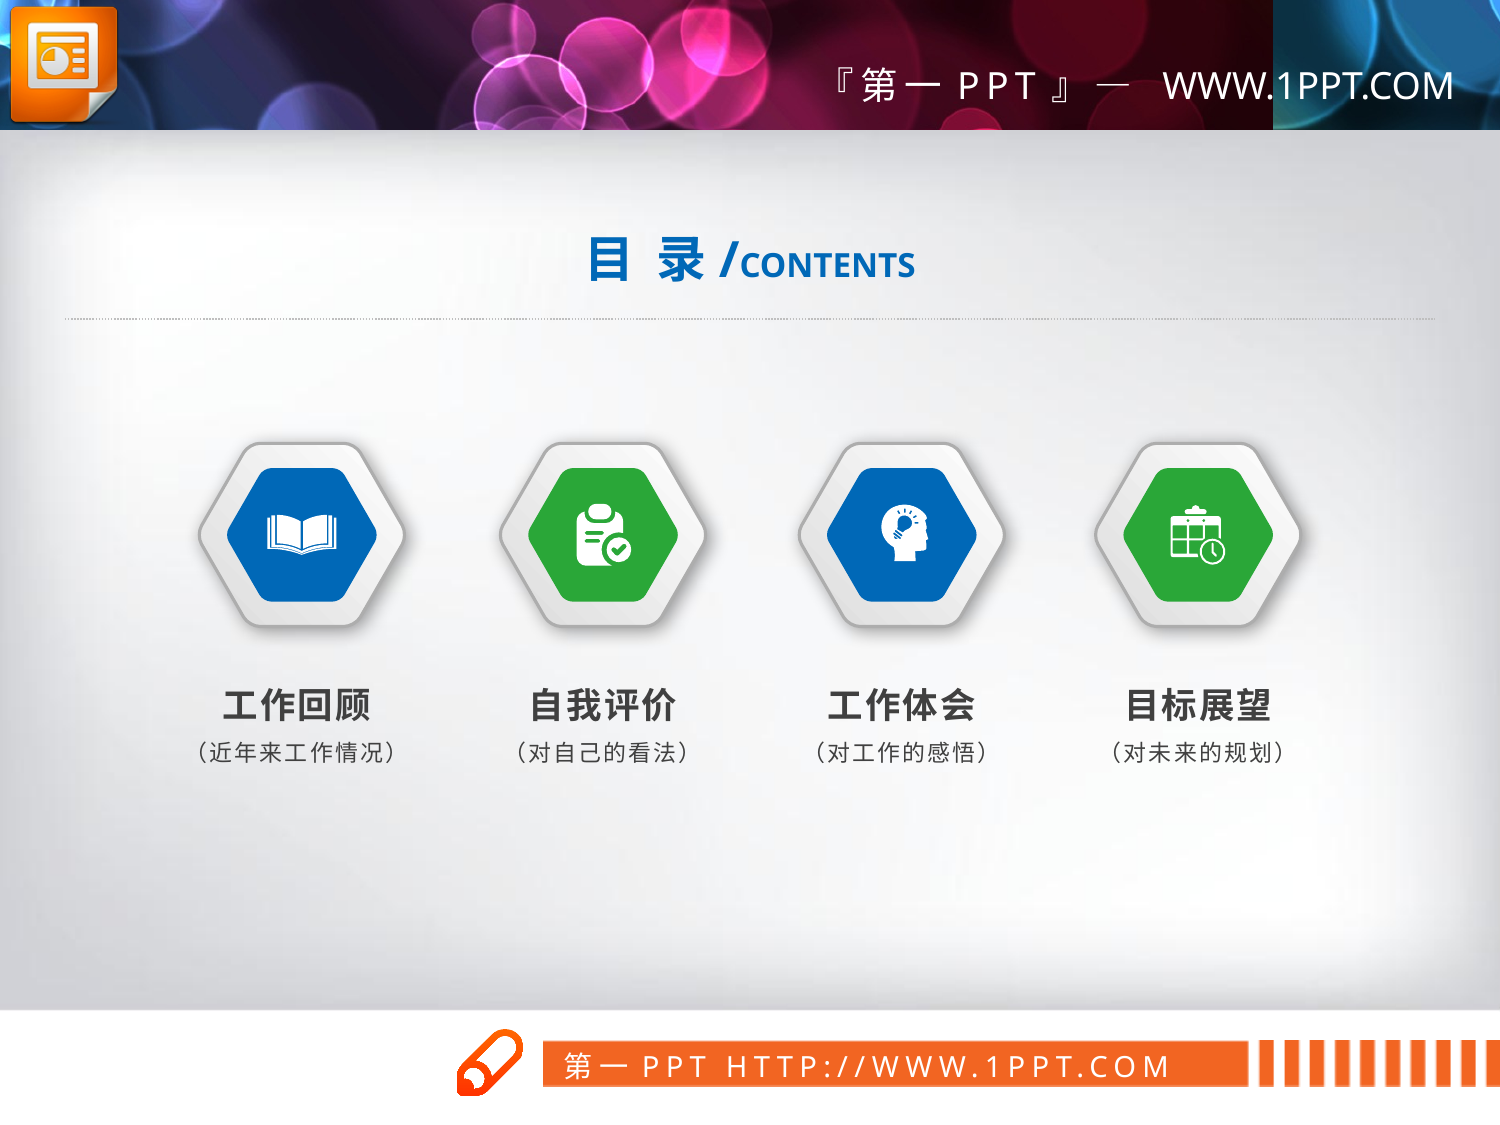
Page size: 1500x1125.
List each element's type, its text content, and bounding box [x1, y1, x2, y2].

picture [543, 1040, 1500, 1087]
picture [0, 0, 1500, 1012]
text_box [809, 431, 994, 639]
text_box 目标展望 （对未来的规划） [1084, 653, 1313, 774]
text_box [1106, 431, 1290, 639]
text_box 工作回顾 （近年来工作情况） [169, 653, 424, 774]
text_box 自我评价 （对自己的看法） [488, 653, 718, 774]
text_box 目 录/CONTENTS [525, 219, 975, 295]
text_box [511, 431, 695, 639]
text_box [209, 431, 394, 639]
text_box 工作体会 （对工作的感悟） [787, 653, 1016, 774]
